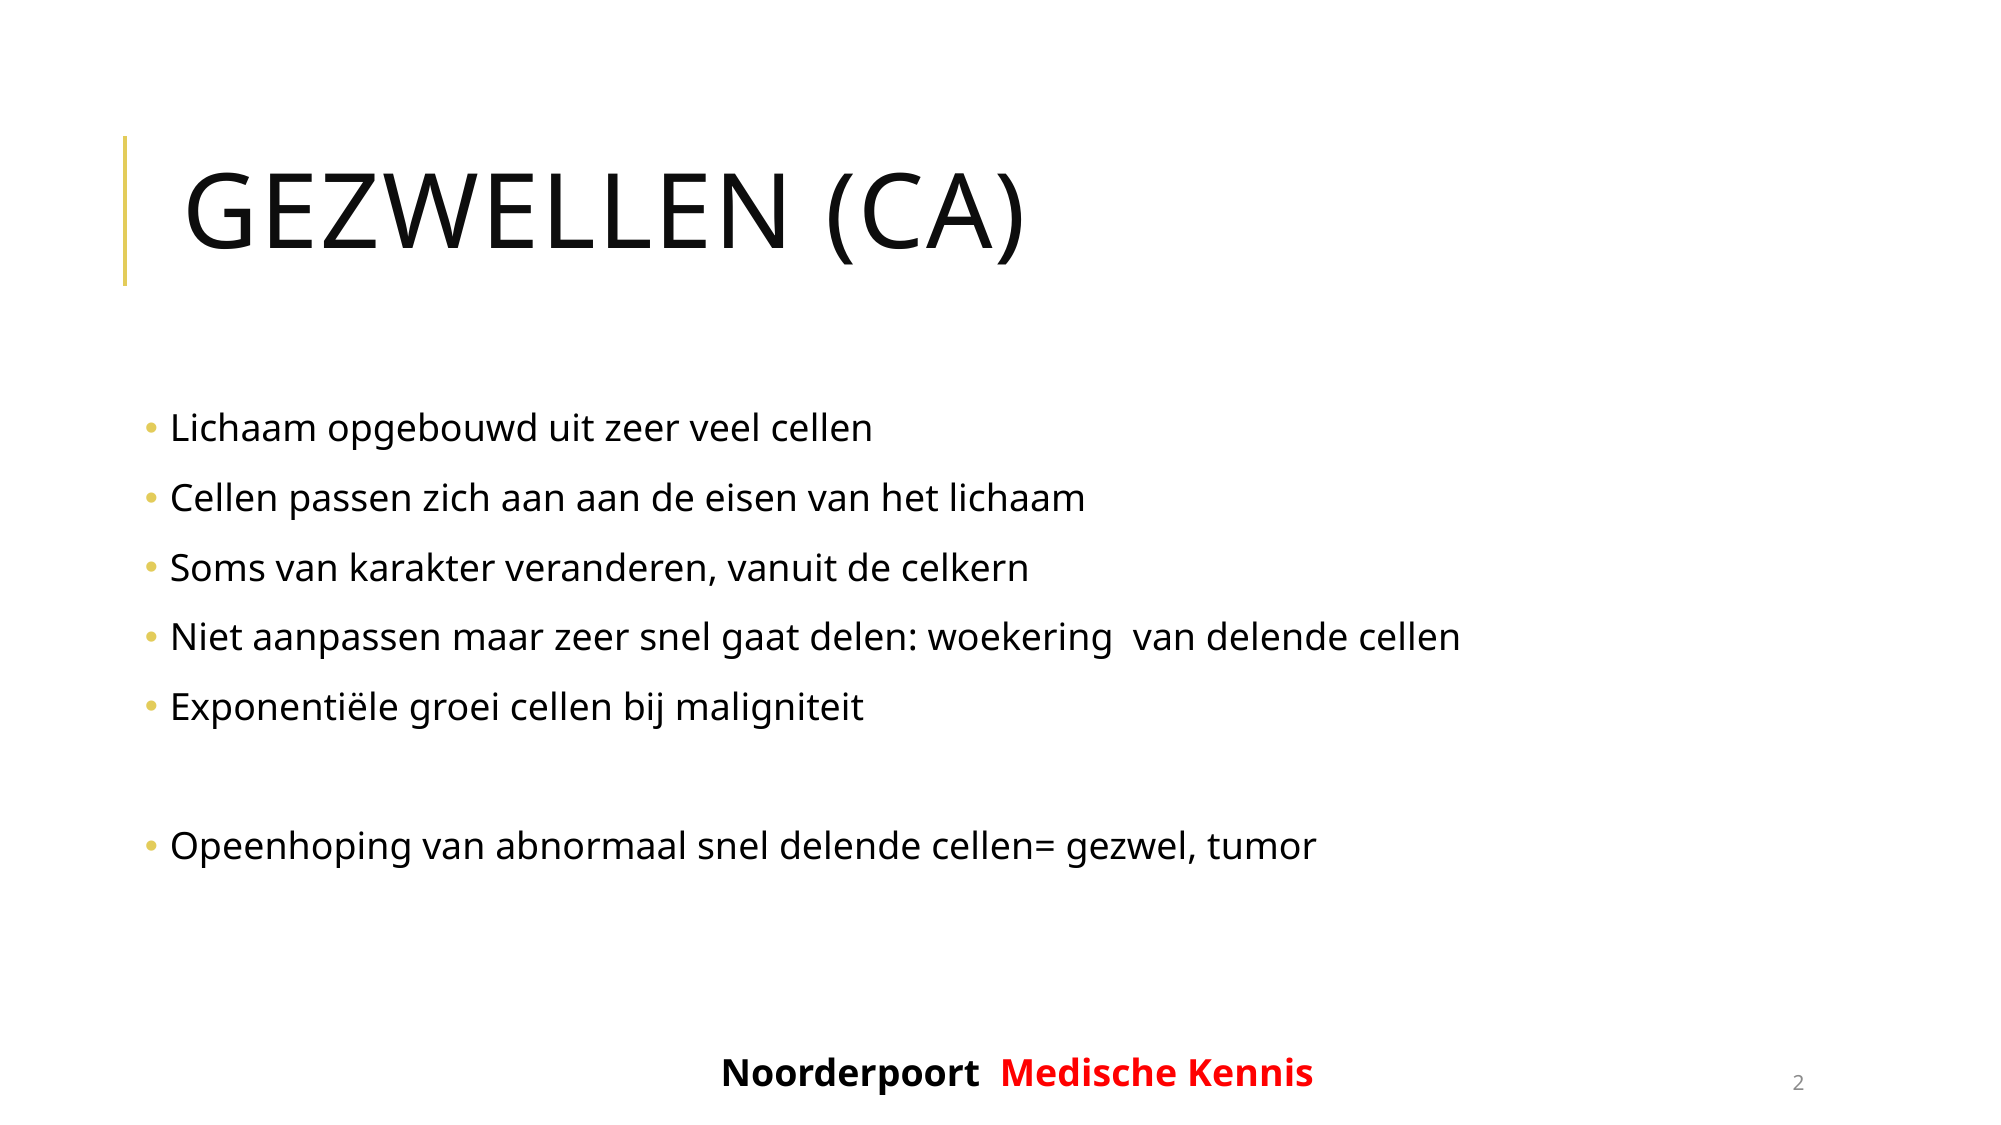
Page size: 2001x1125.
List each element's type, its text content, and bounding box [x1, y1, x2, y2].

title Gezwellen (ca) [168, 96, 1763, 327]
slide_number 2 [1777, 1061, 1938, 1107]
text_box Noorderpoort Medische Kennis [705, 1041, 1369, 1102]
list Lichaam opgebouwd uit zeer veel cellen Cellen passen zich aan aan de eisen van het lichaam Soms van karakter veranderen, vanuit de celkern Niet aanpassen maar zeer snel gaat delen: woekering van delende cellen Exponentiële groei cellen bij maligniteit Opeenhoping van abnormaal snel delende cellen= gezwel, tumor [137, 327, 1863, 1042]
